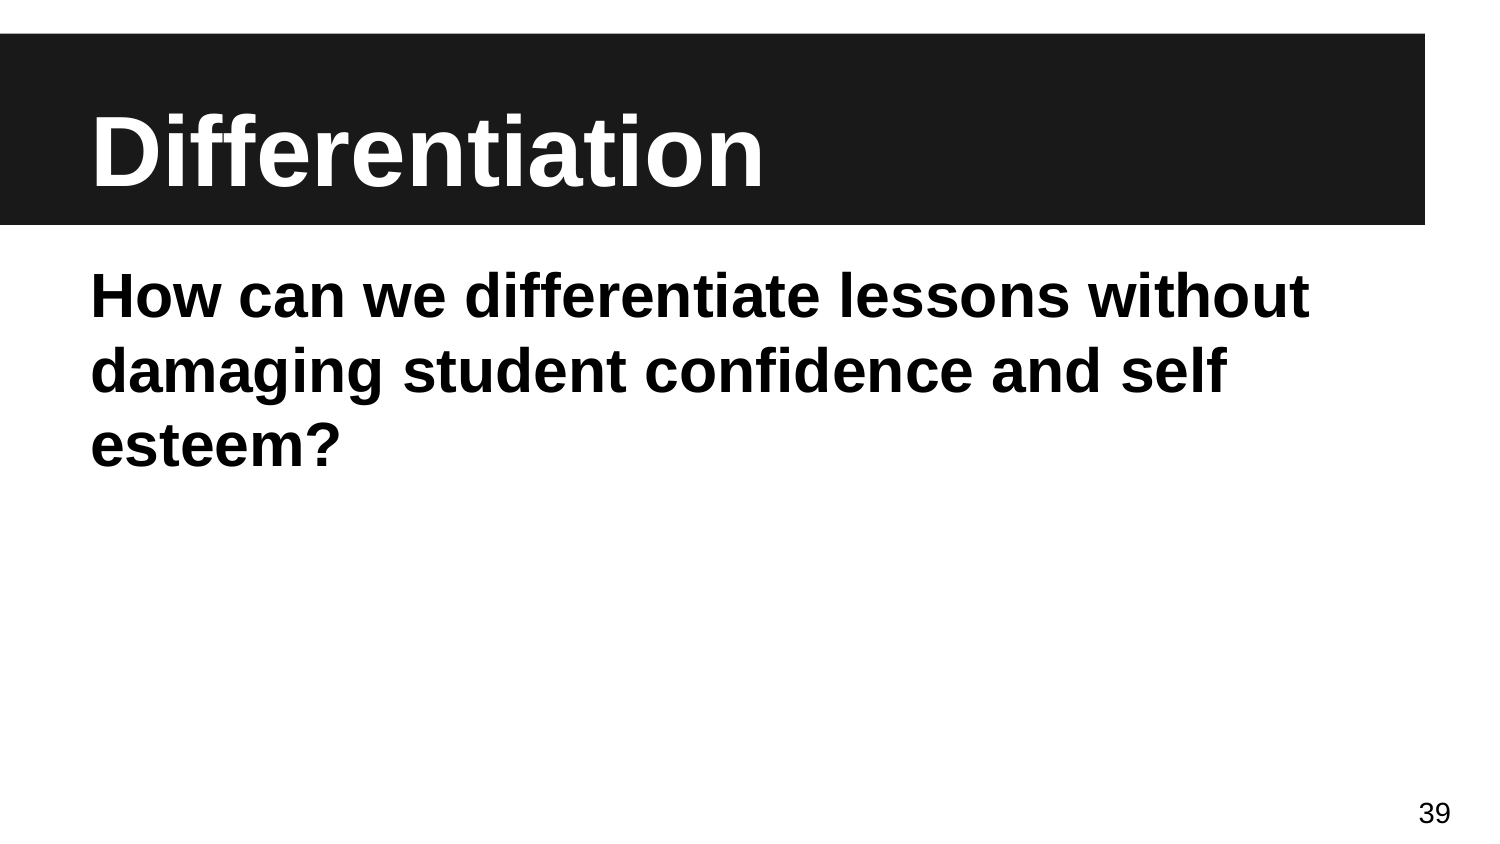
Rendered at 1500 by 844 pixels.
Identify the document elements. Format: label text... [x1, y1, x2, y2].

list How can we differentiate lessons without damaging student confidence and self esteem? [75, 239, 1425, 808]
slide_number 39 [1403, 779, 1494, 844]
title Differentiation [75, 33, 1425, 221]
